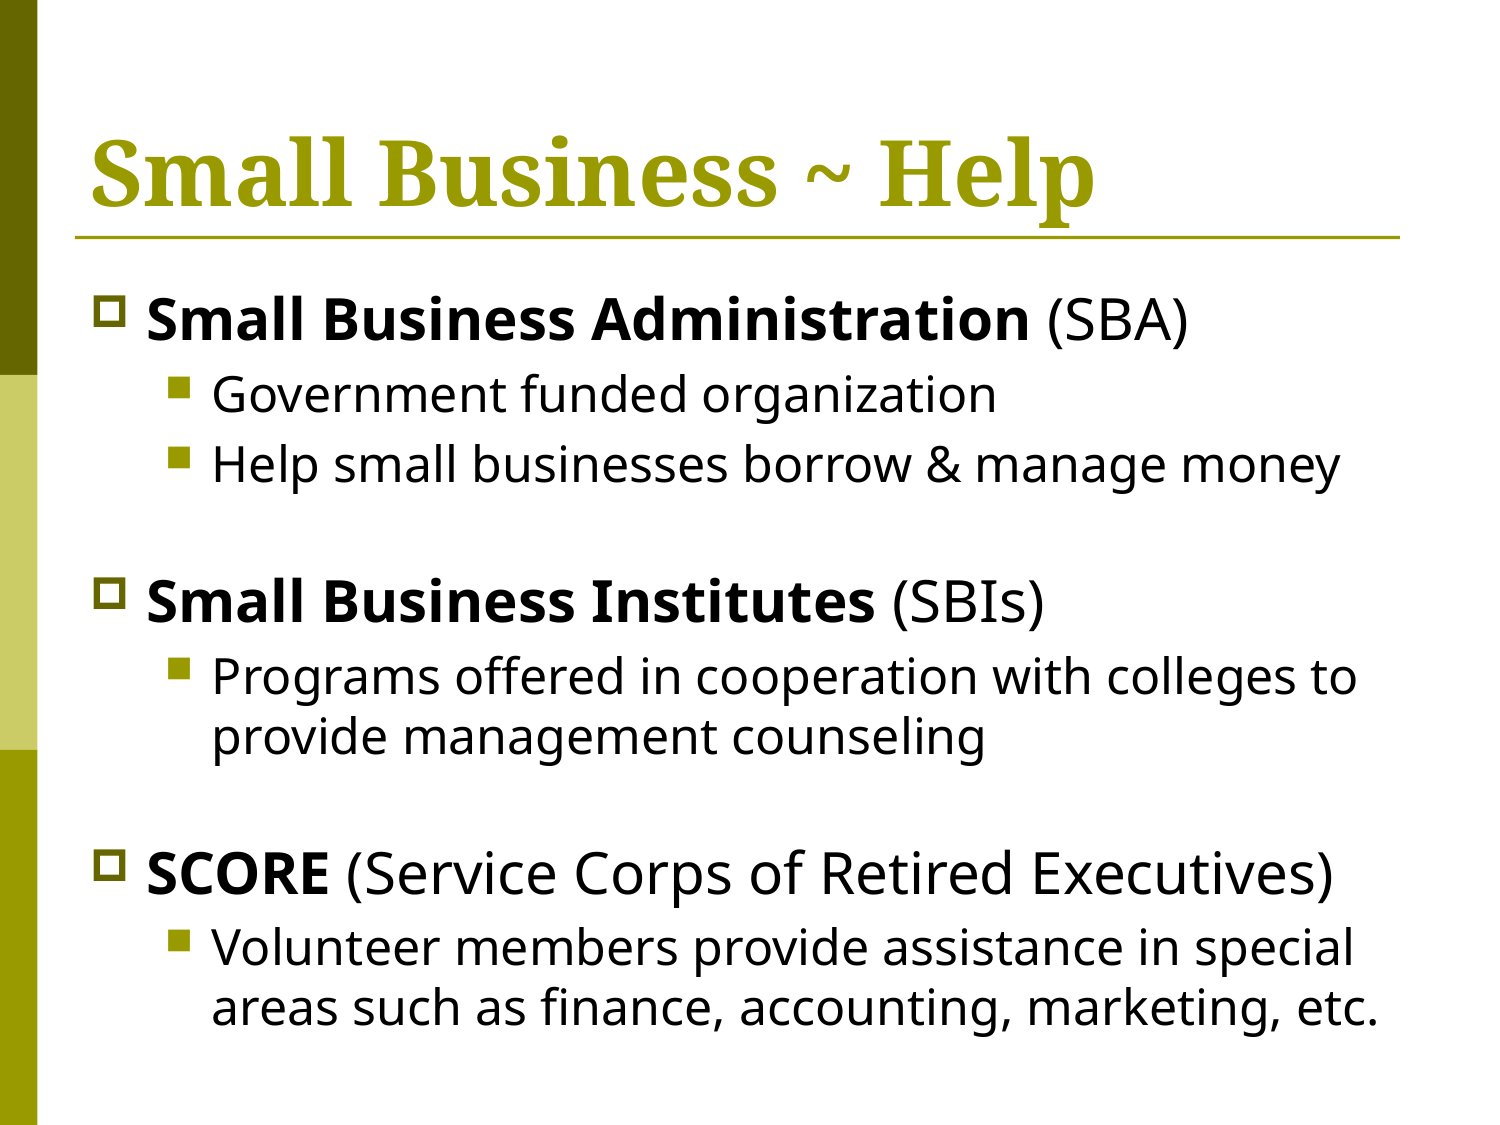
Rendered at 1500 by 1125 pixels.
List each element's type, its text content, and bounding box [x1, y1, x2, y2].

title Small Business ~ Help [74, 45, 1426, 233]
list Small Business Administration (SBA) Government funded organization Help small businesses borrow & manage money Small Business Institutes (SBIs) Programs offered in cooperation with colleges to provide management counseling SCORE (Service Corps of Retired Executives) Volunteer members provide assistance in special areas such as finance, accounting, marketing, etc. [74, 274, 1500, 1006]
